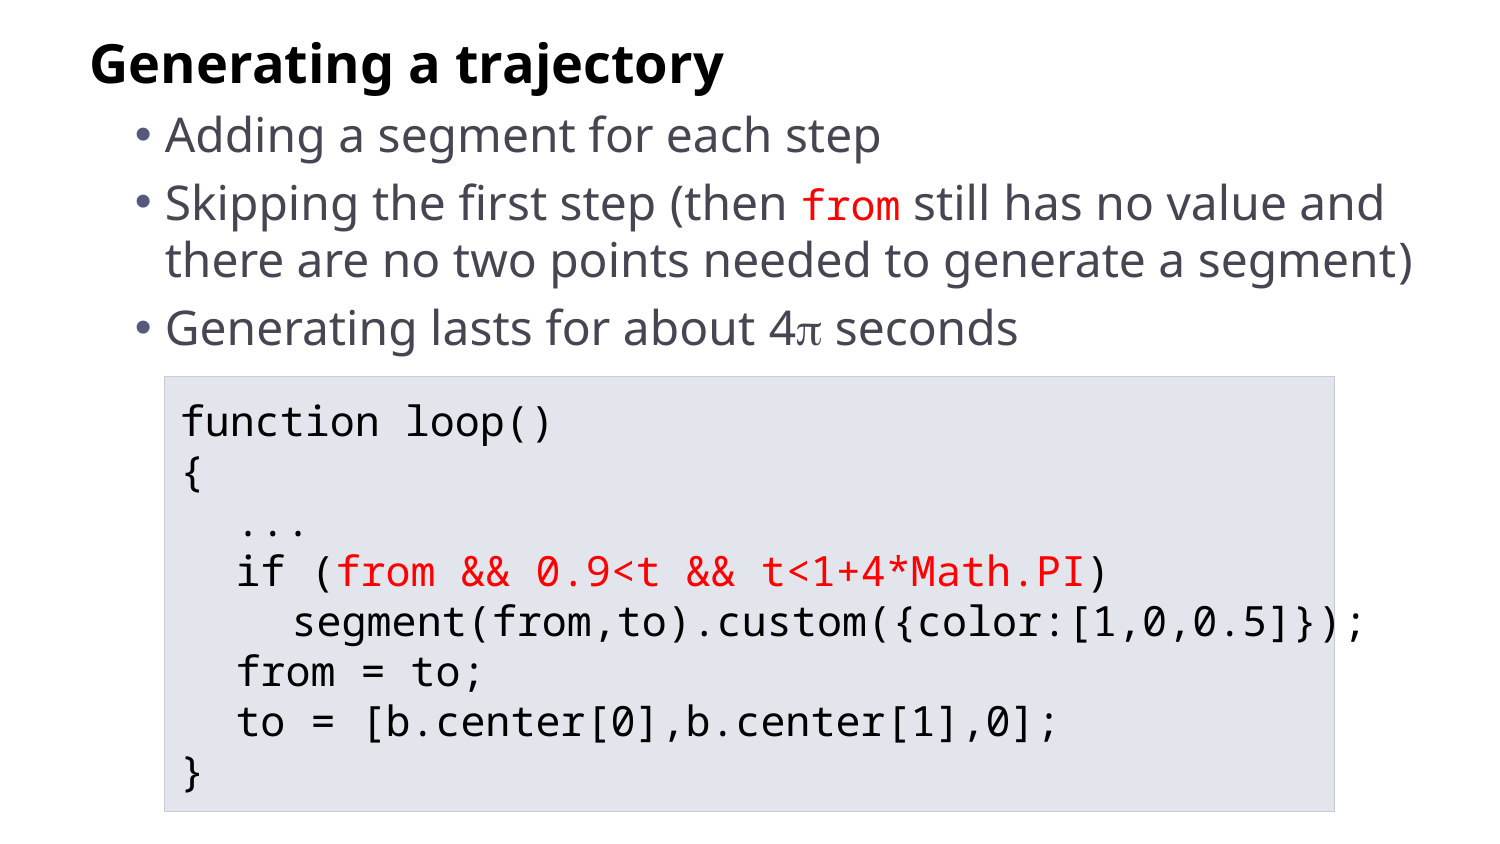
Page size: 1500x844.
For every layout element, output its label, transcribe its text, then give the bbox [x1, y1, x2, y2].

list Generating a trajectory Adding a segment for each step Skipping the first step (then from still has no value and there are no two points needed to generate a segment) Generating lasts for about 4 seconds [75, 21, 1475, 835]
text_box function loop() { ... if (from && 0.9<t && t<1+4*Math.PI) segment(from,to).custom({color:[1,0,0.5]}); from = to; to = [b.center[0],b.center[1],0]; } [164, 376, 1335, 812]
